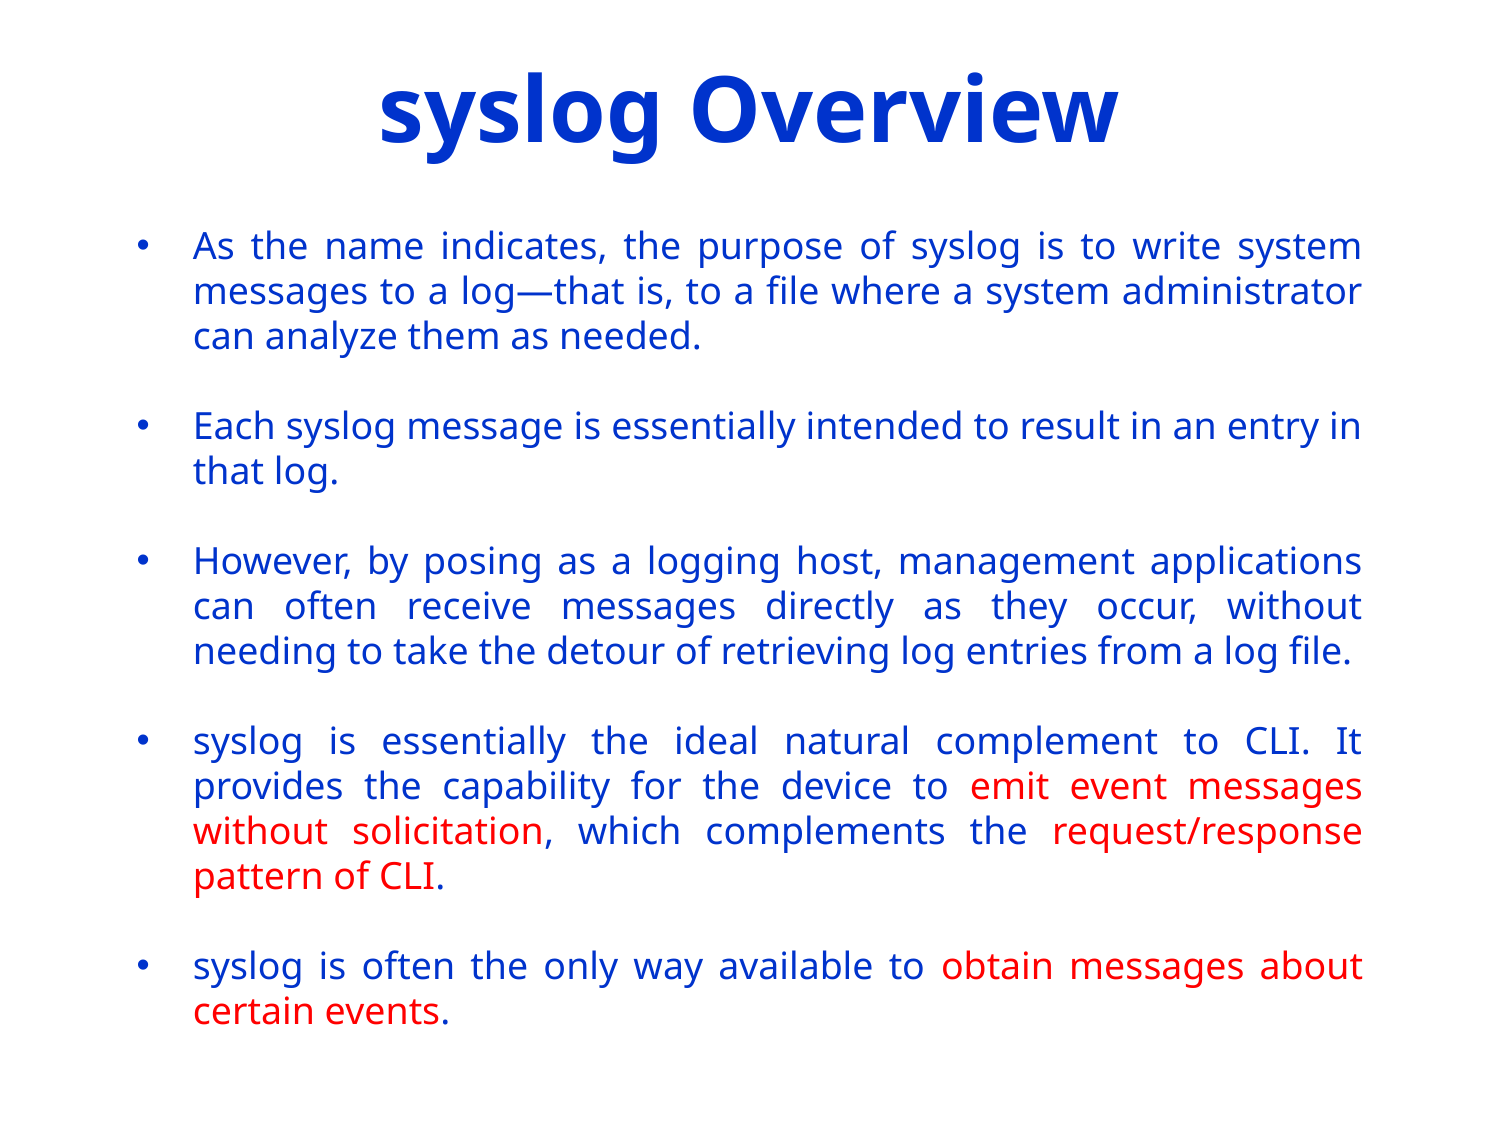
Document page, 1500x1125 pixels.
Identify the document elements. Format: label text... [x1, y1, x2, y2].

text_box As the name indicates, the purpose of syslog is to write system messages to a log—that is, to a file where a system administrator can analyze them as needed. Each syslog message is essentially intended to result in an entry in that log. However, by posing as a logging host, management applications can often receive messages directly as they occur, without needing to take the detour of retrieving log entries from a log file. syslog is essentially the ideal natural complement to CLI. It provides the capability for the device to emit event messages without solicitation, which complements the request/response pattern of CLI. syslog is often the only way available to obtain messages about certain events. [121, 214, 1379, 1040]
title syslog Overview [0, 24, 1500, 188]
